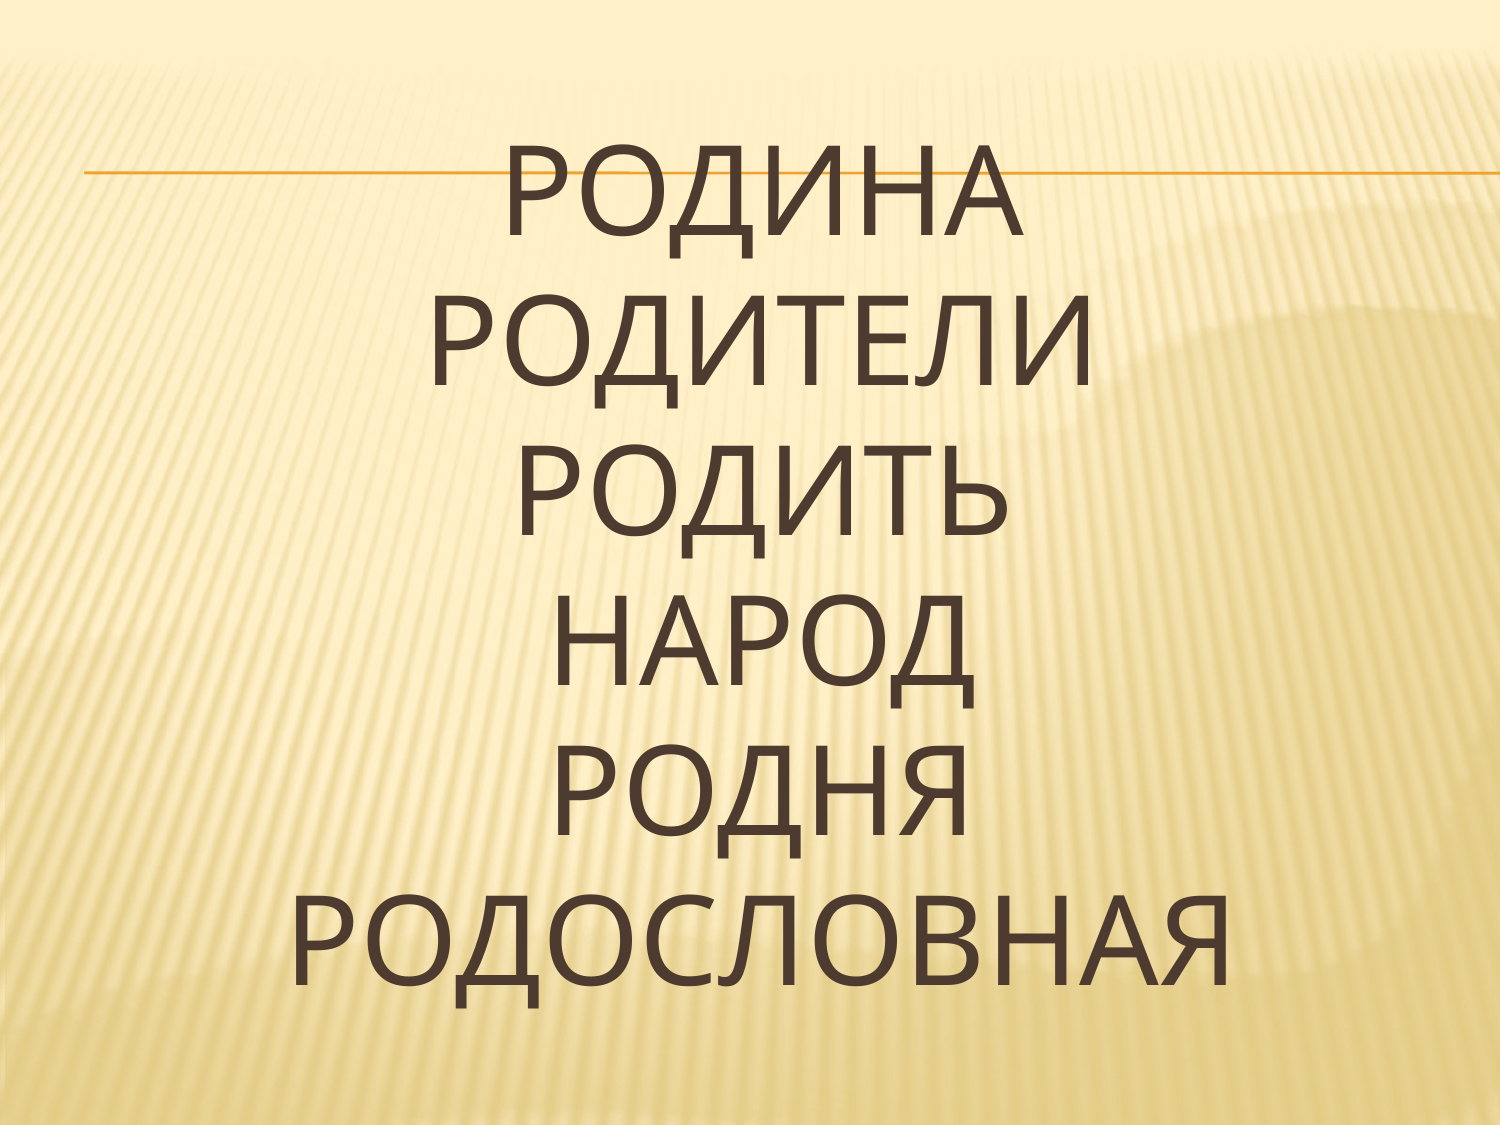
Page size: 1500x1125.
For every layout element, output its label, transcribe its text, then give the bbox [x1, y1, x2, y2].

title Родина родители родить народ родня родословная [49, 75, 1475, 1047]
